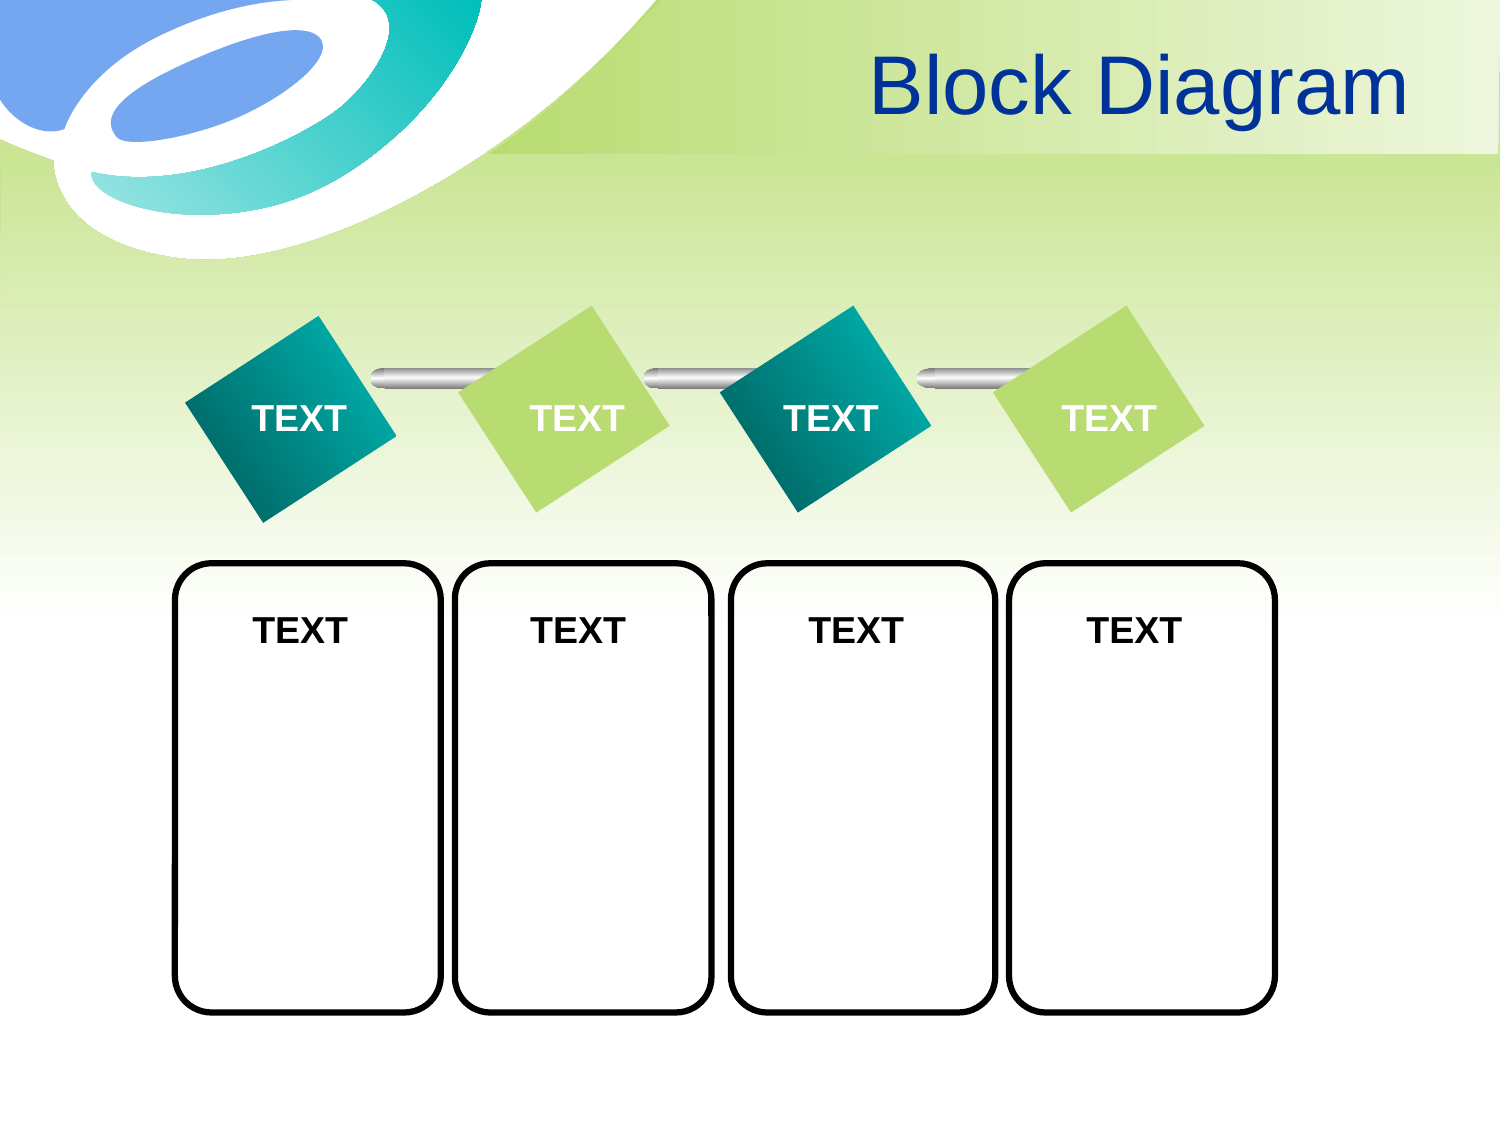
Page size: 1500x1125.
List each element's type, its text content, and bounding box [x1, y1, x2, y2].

text_box [1009, 563, 1275, 1013]
text_box TEXT [1071, 598, 1198, 659]
text_box TEXT [793, 598, 920, 659]
text_box [454, 563, 712, 1013]
text_box TEXT [515, 598, 642, 659]
title Block Diagram [99, 24, 1425, 138]
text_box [210, 337, 1179, 492]
text_box [174, 563, 441, 1013]
text_box [730, 563, 996, 1013]
text_box TEXT [237, 598, 364, 659]
